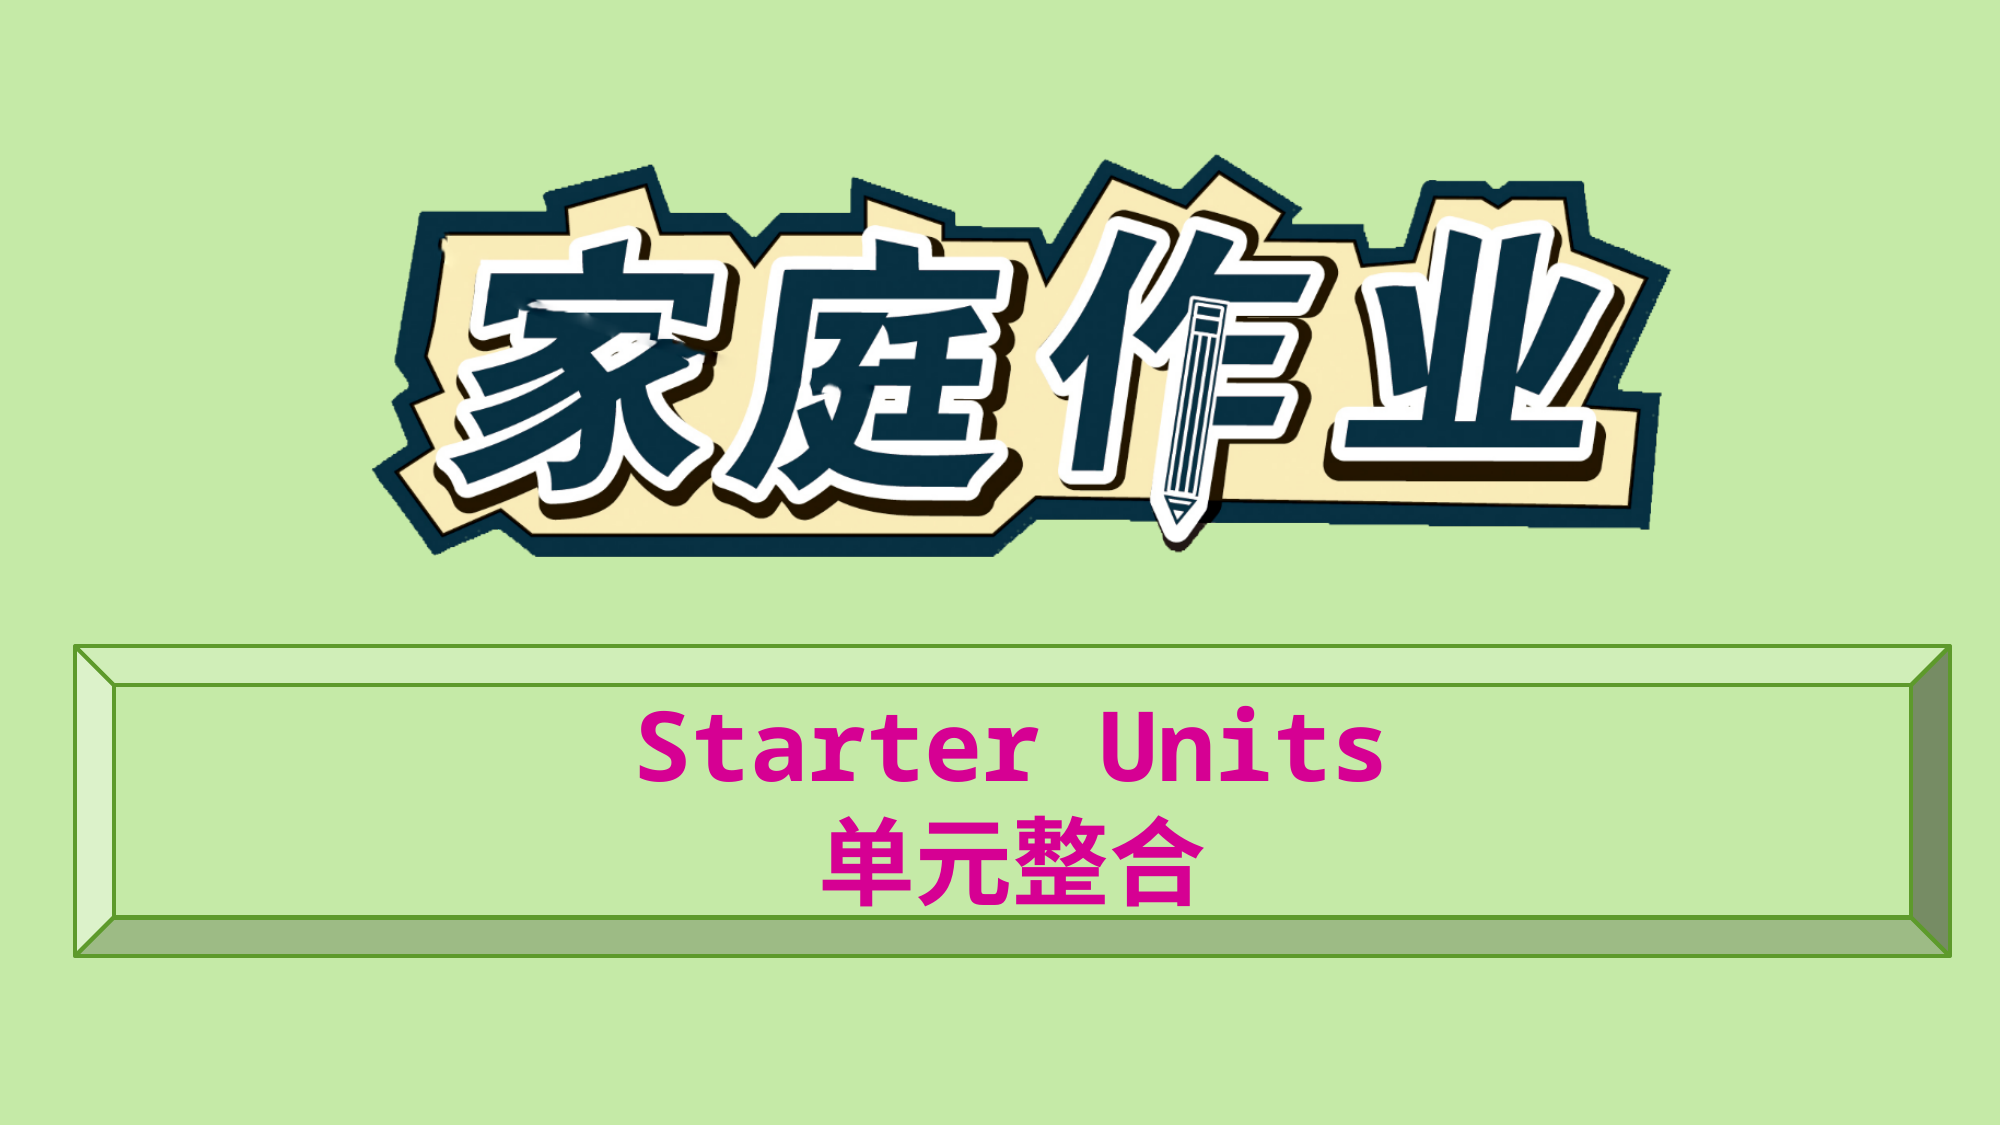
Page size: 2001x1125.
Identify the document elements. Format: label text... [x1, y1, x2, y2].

text_box Starter Units 单元整合 [73, 644, 1952, 958]
picture [369, 87, 1675, 644]
